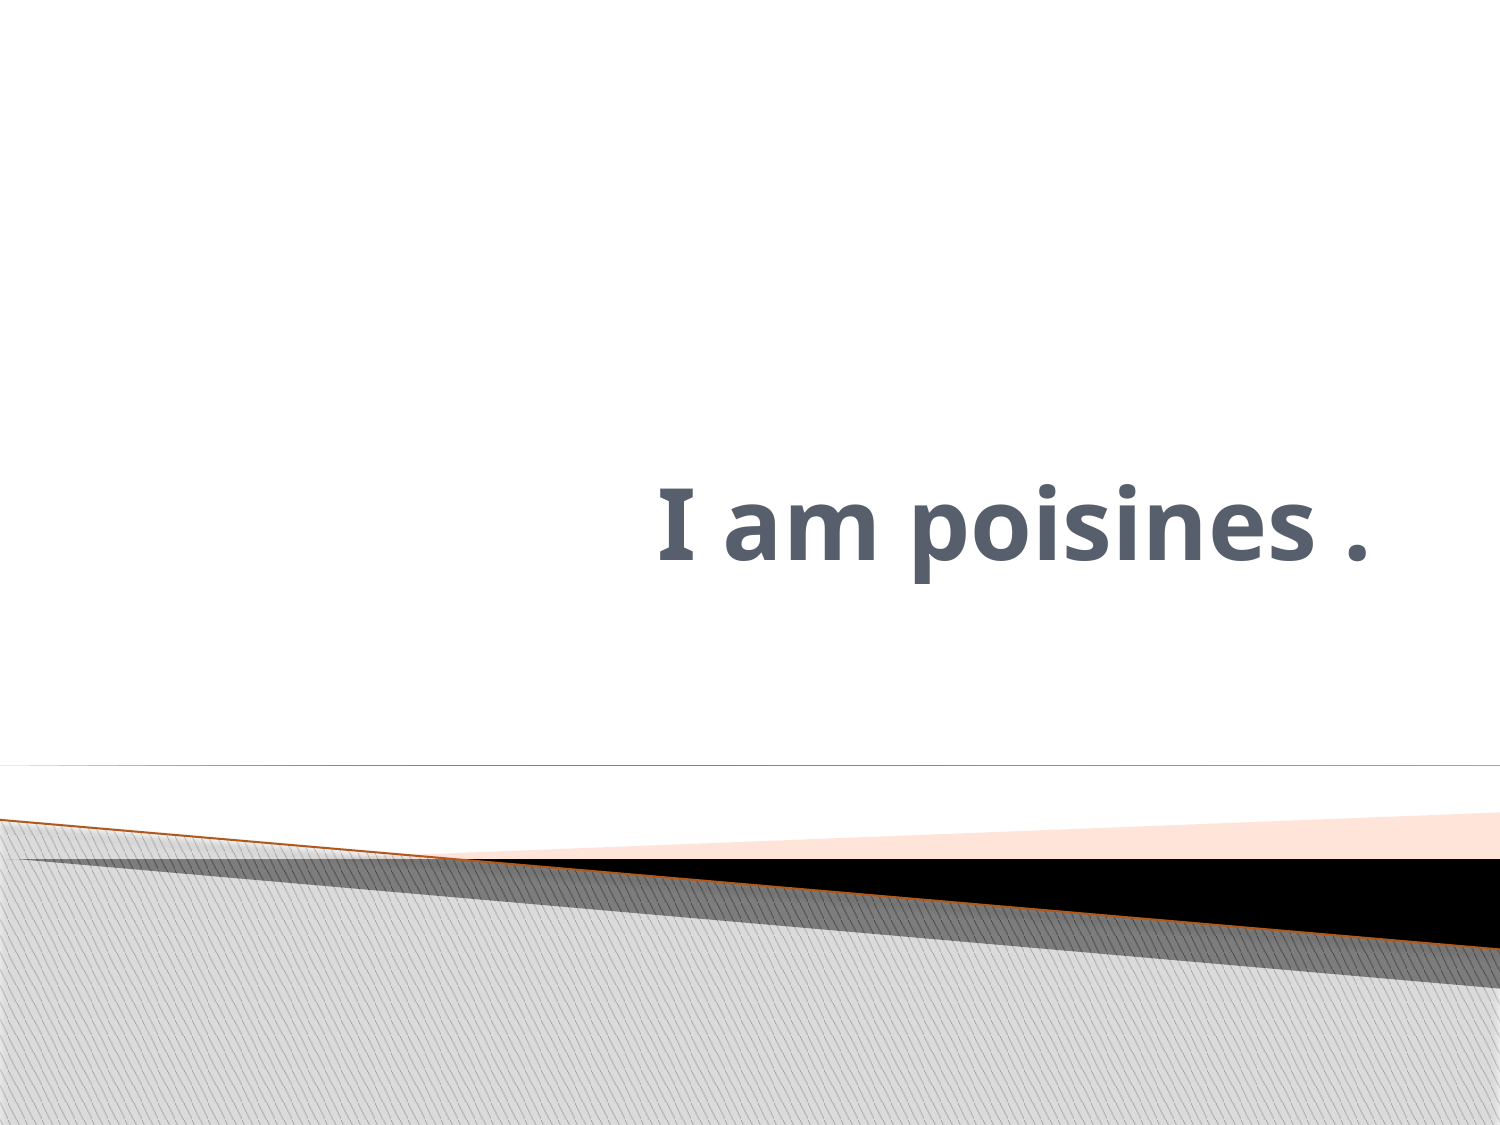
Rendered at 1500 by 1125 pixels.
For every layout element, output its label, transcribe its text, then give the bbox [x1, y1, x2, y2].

picture [5, 859, 1500, 989]
title I am poisines . [112, 287, 1388, 588]
